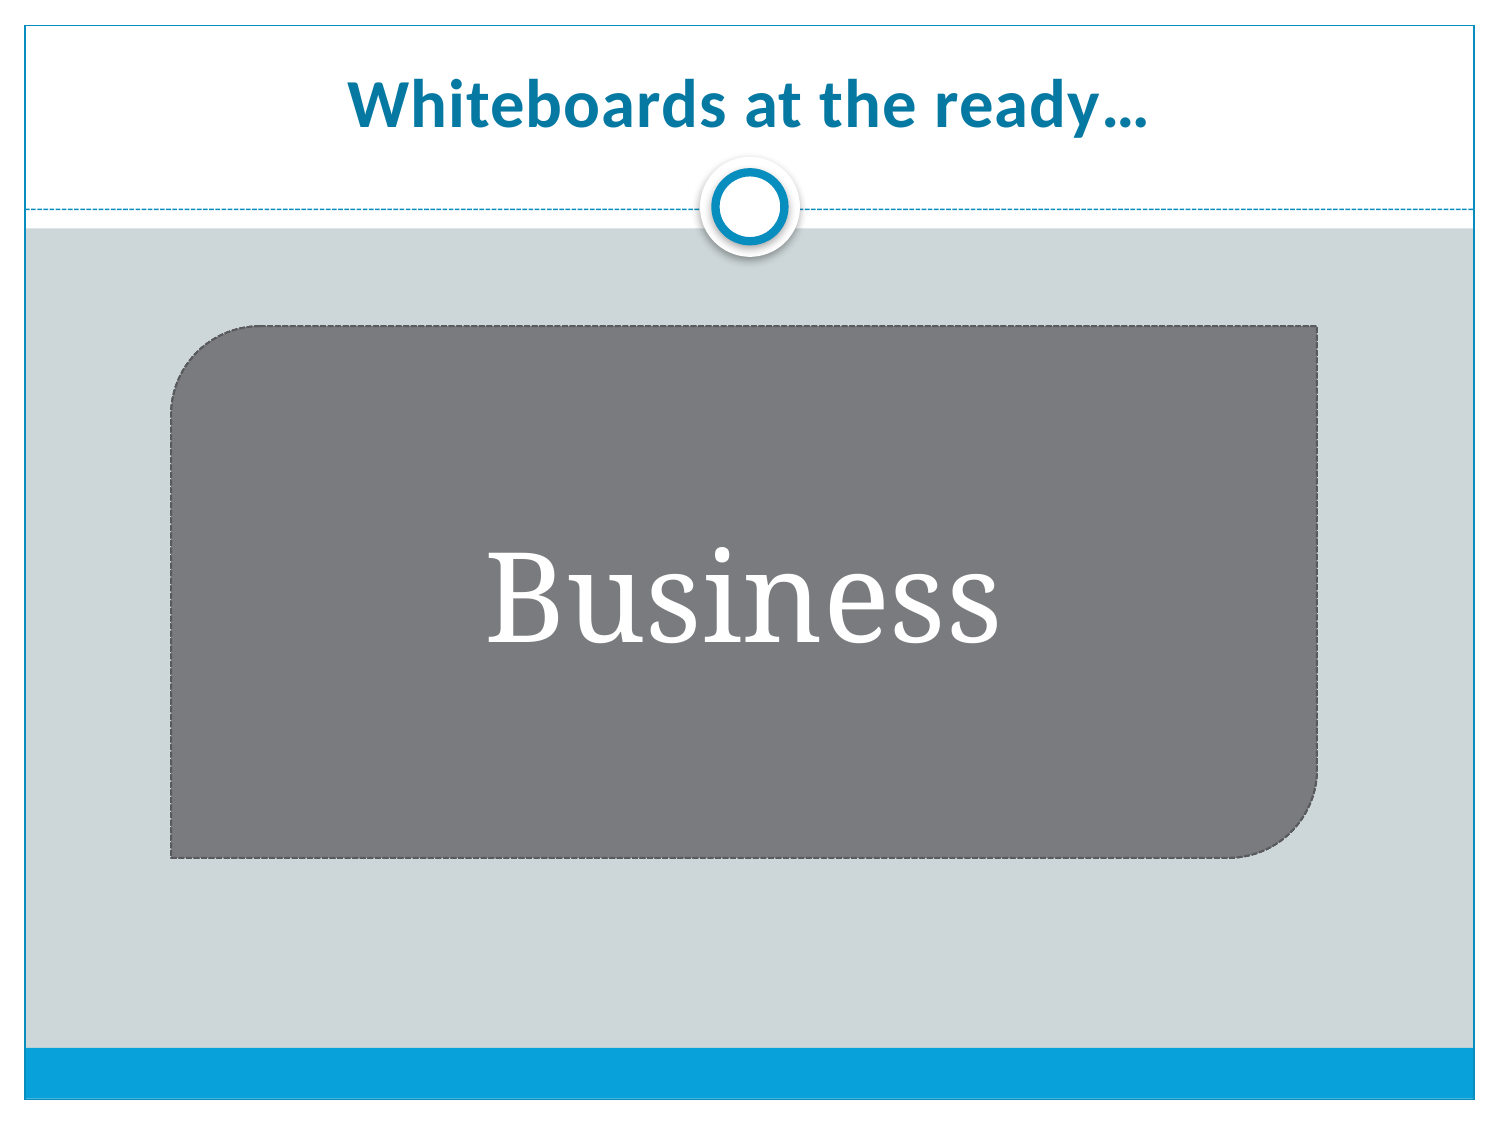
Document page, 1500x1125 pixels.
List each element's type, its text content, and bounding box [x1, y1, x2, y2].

title Whiteboards at the ready… [49, 37, 1450, 162]
text_box Business [170, 325, 1318, 859]
